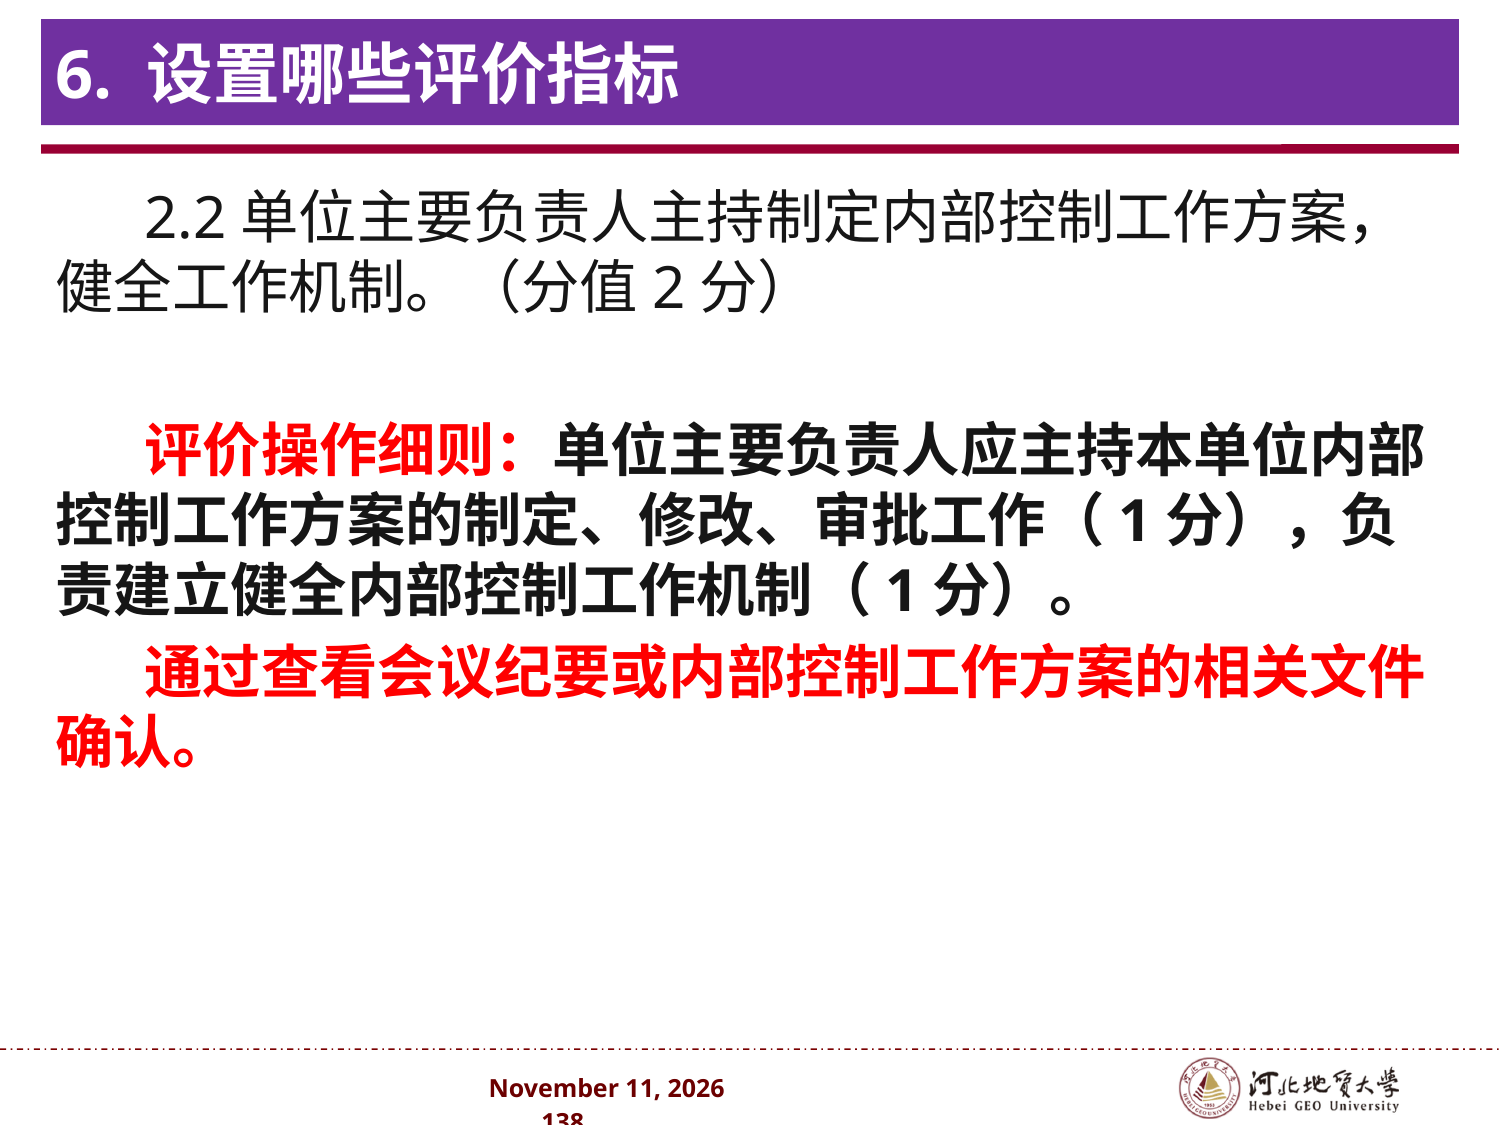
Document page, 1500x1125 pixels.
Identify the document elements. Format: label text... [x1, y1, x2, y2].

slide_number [473, 1064, 990, 1109]
picture [1159, 1049, 1420, 1125]
list 2.2单位主要负责人主持制定内部控制工作方案，健全工作机制。（分值2分） 评价操作细则：单位主要负责人应主持本单位内部控制工作方案的制定、修改、审批工作（1分），负责建立健全内部控制工作机制（1分）。 通过查看会议纪要或内部控制工作方案的相关文件确认。 [40, 172, 1460, 1036]
title 6. 设置哪些评价指标 [40, 18, 1460, 126]
